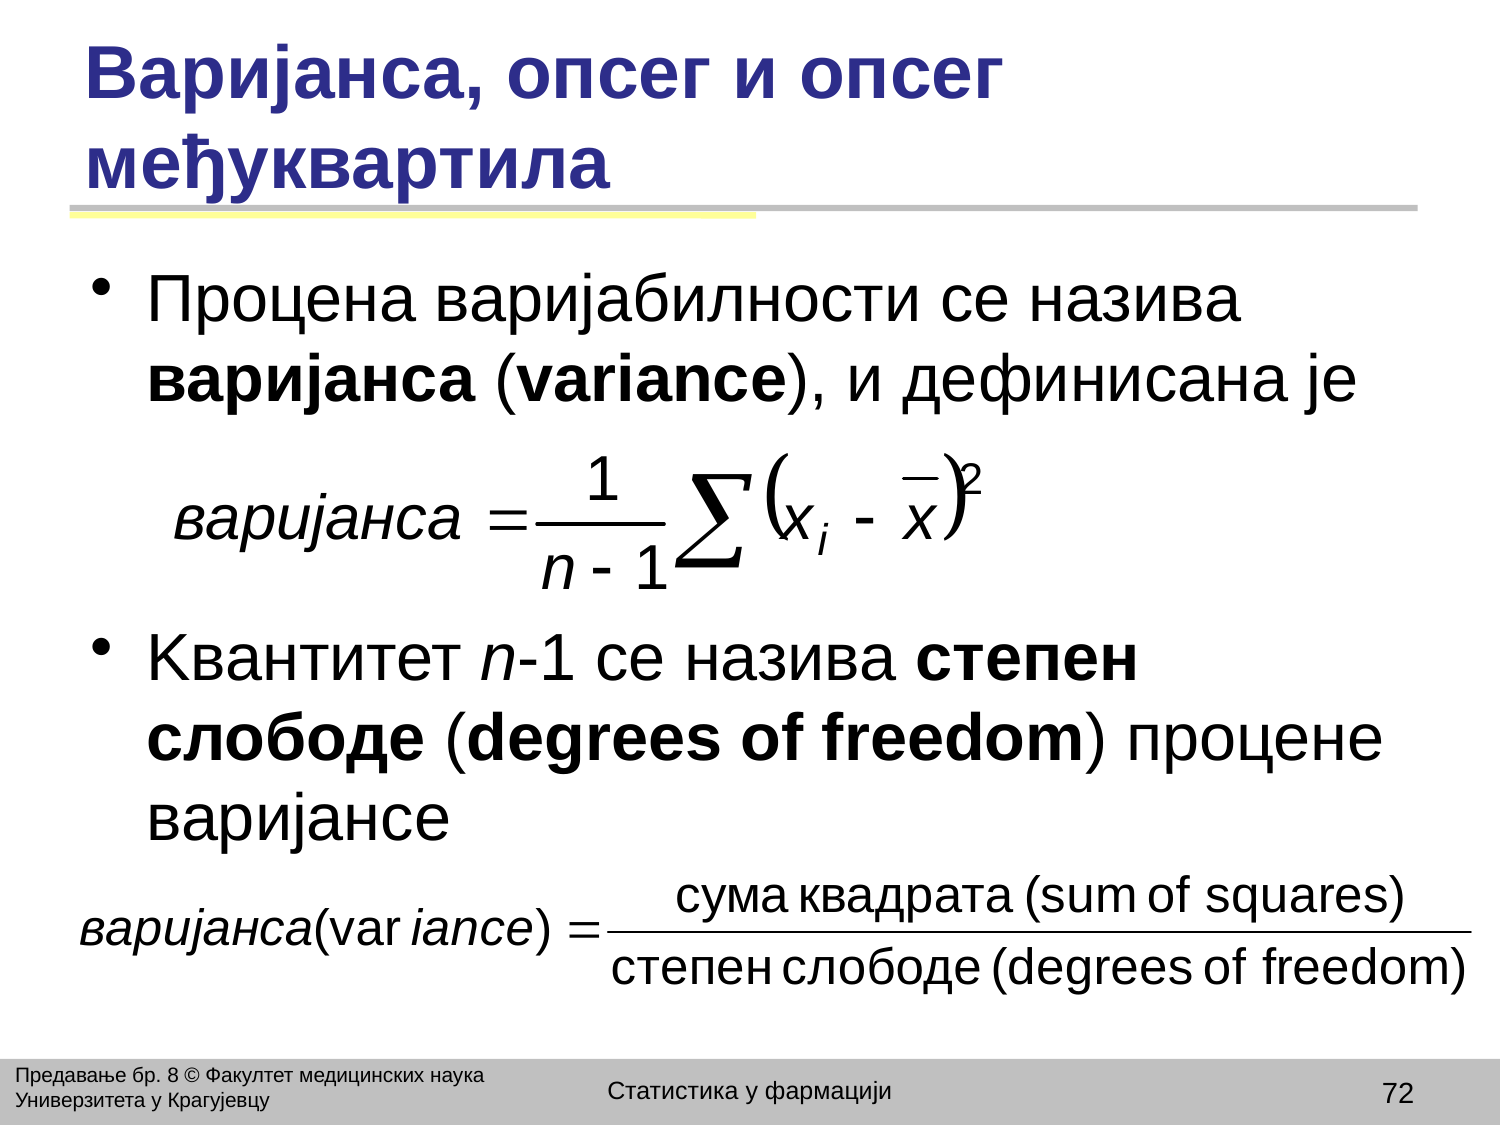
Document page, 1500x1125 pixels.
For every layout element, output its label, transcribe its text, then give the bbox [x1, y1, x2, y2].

slide_number 72 [1079, 1066, 1430, 1125]
list Процена варијабилности се назива варијанса (variance), и дефинисана је Kвантитет n-1 се назива степен слободе (degrees of freedom) процене варијансе [74, 535, 1426, 856]
title Варијанса, опсег и опсег међуквартила [69, 19, 1426, 208]
footer Статистика у фармацији [512, 1066, 988, 1125]
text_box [71, 857, 1482, 1012]
list Процена варијабилности се назива варијанса (variance), и дефинисана је Kвантитет n-1 се назива степен слободе (degrees of freedom) процене варијансе [74, 246, 1426, 531]
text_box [164, 431, 1003, 604]
slide_number Предавање бр. 8 © Факултет медицинских наука Универзитета у Крагујевцу [0, 1053, 631, 1108]
